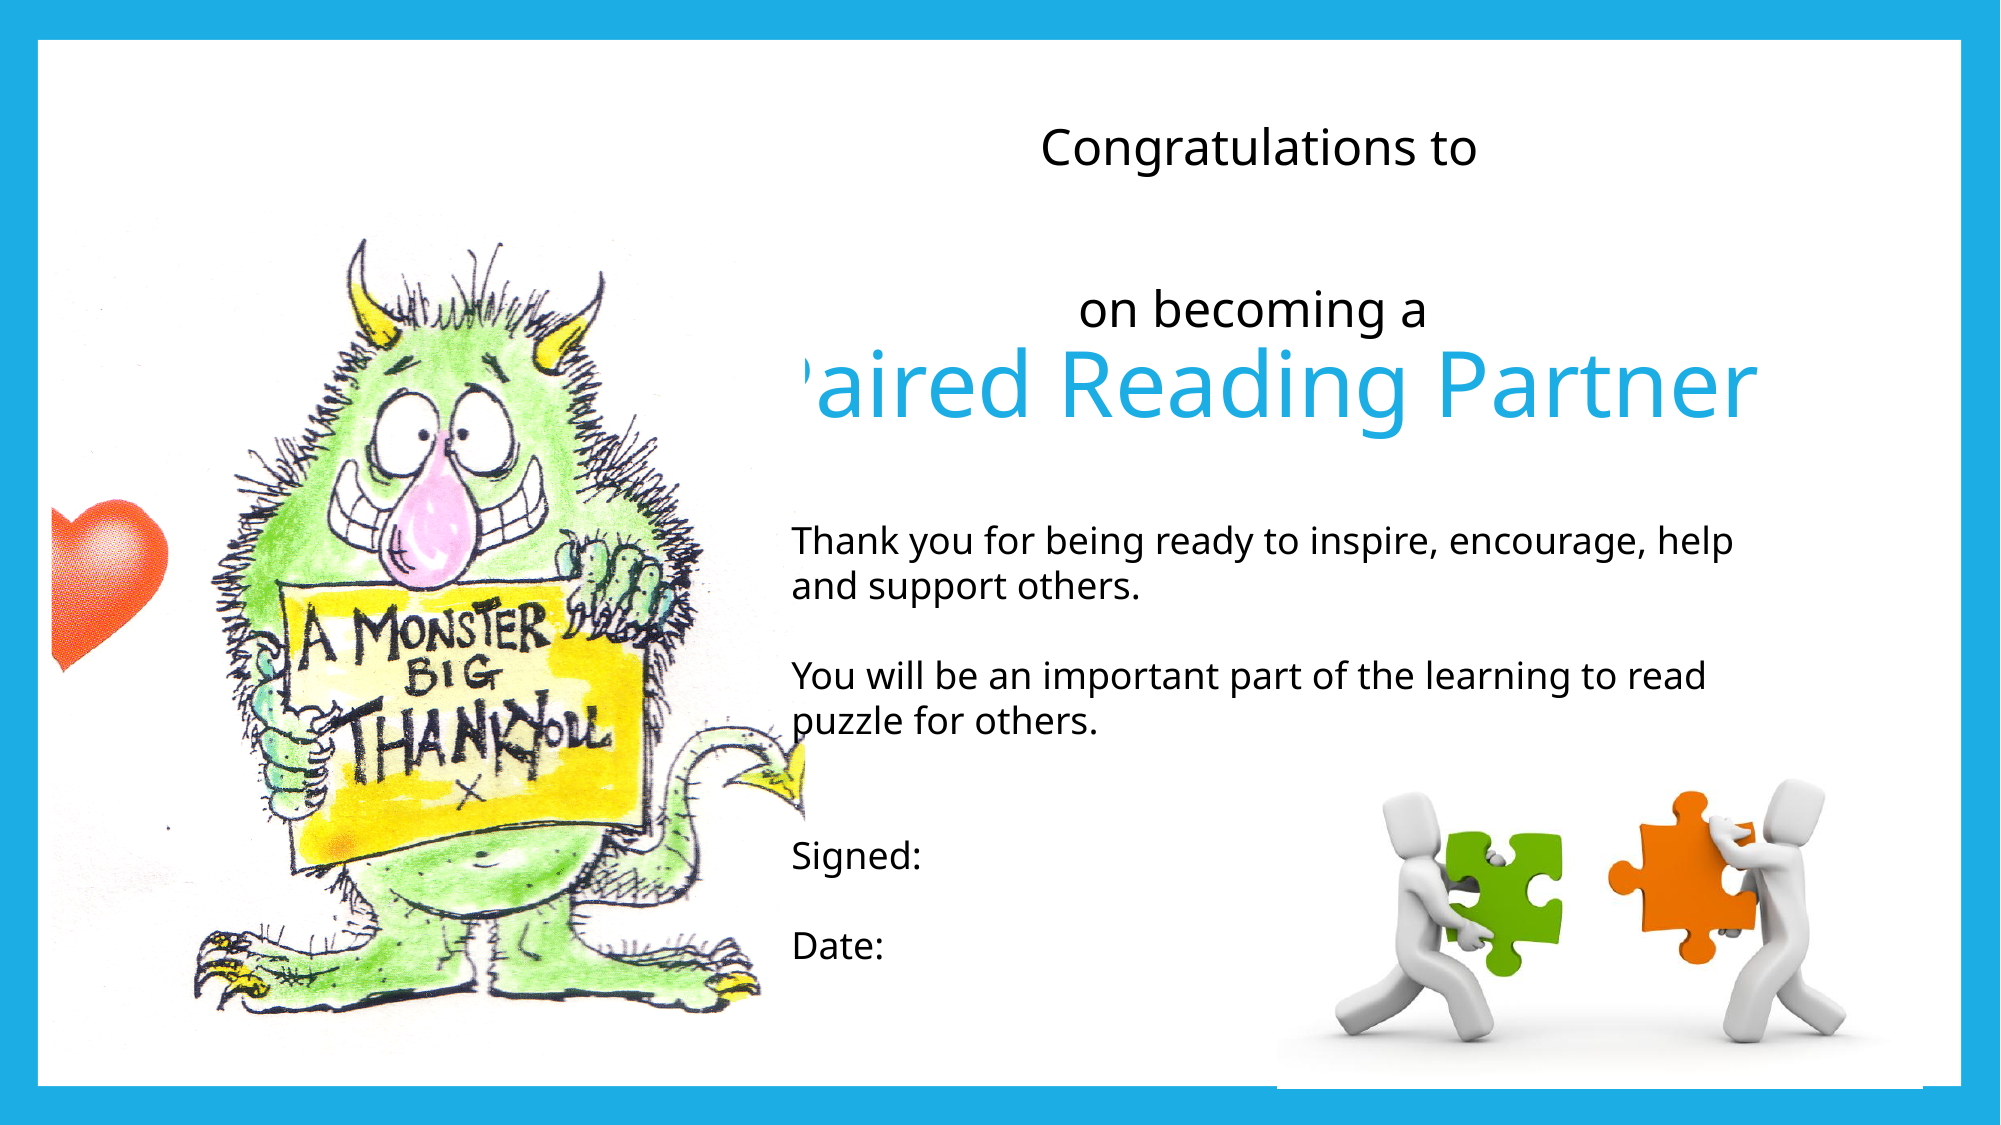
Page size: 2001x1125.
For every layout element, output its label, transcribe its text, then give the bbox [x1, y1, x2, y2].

title Congratulations to on becoming a Paired Reading Partner [712, 99, 1808, 460]
picture [51, 210, 806, 1055]
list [1277, 737, 1924, 1090]
text_box Thank you for being ready to inspire, encourage, help and support others. You will be an important part of the learning to read puzzle for others. Signed: Date: [810, 509, 1823, 975]
